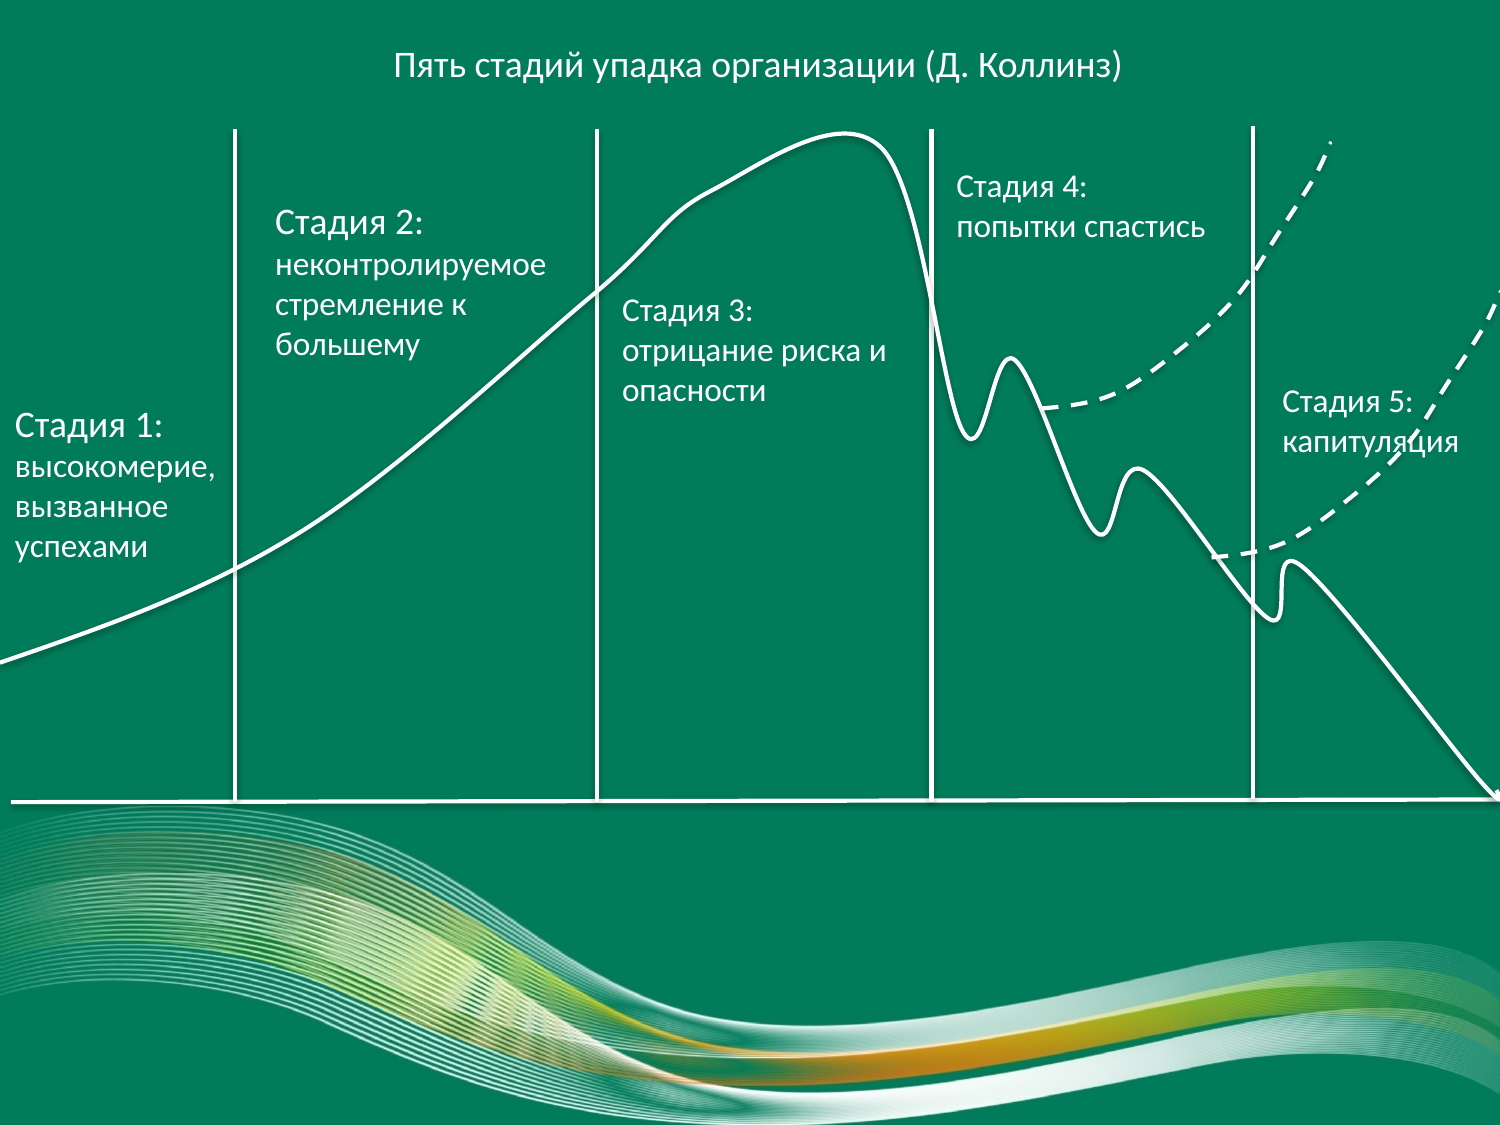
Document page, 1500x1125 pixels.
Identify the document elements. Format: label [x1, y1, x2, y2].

text_box [240, 799, 592, 803]
text_box [1255, 799, 1500, 803]
text_box [935, 799, 1251, 803]
picture [0, 0, 1500, 1125]
text_box [10, 799, 231, 803]
text_box [602, 799, 927, 803]
